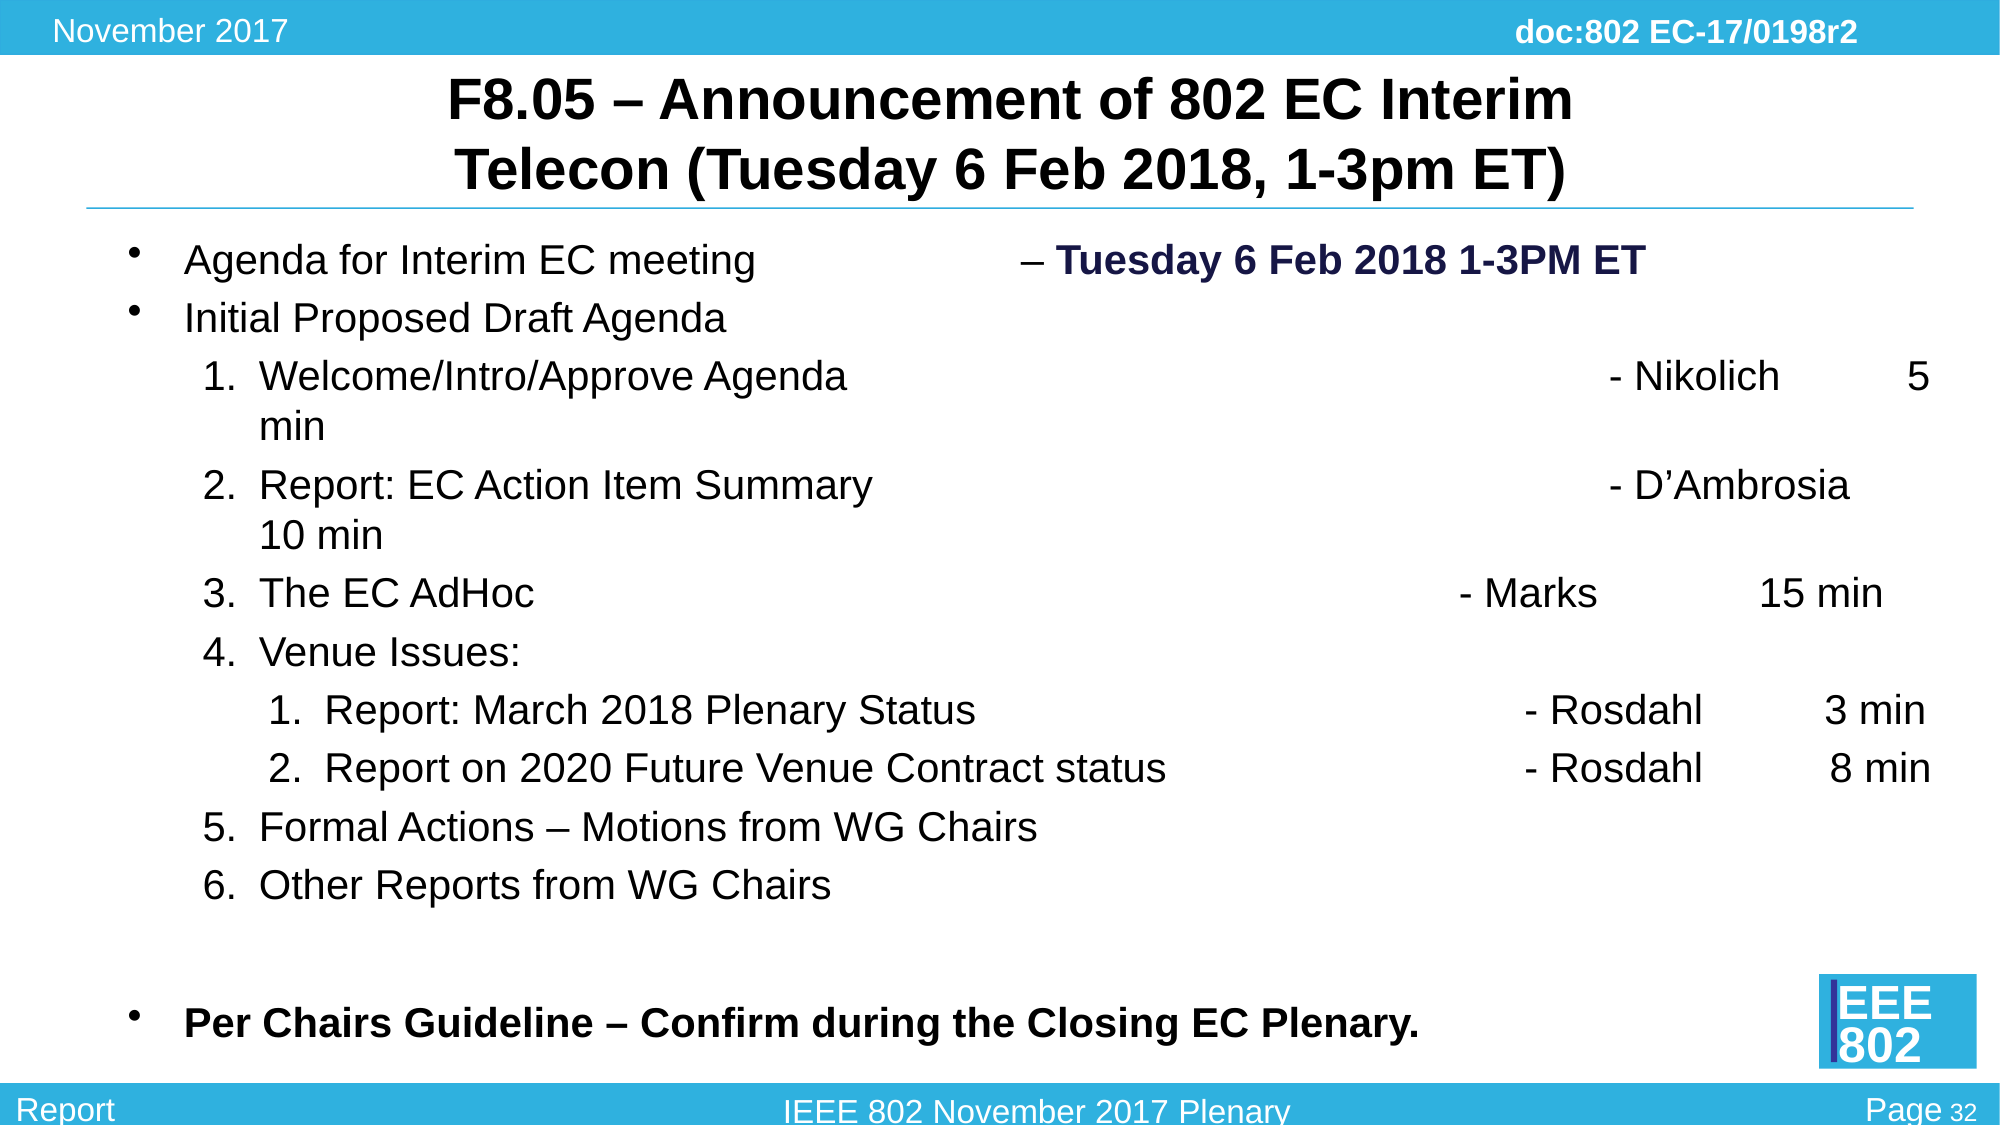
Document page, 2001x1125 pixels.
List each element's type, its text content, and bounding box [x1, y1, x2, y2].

title F8.05 – Announcement of 802 EC Interim Telecon (Tuesday 6 Feb 2018, 1-3pm ET) [373, 56, 1649, 207]
list Agenda for Interim EC meeting – Tuesday 6 Feb 2018 1-3PM ET Initial Proposed Draft Agenda Welcome/Intro/Approve Agenda - Nikolich 5 min Report: EC Action Item Summary - D’Ambrosia 10 min The EC AdHoc - Marks 15 min Venue Issues: Report: March 2018 Plenary Status - Rosdahl 3 min Report on 2020 Future Venue Contract status - Rosdahl 8 min Formal Actions – Motions from WG Chairs Other Reports from WG Chairs Per Chairs Guideline – Confirm during the Closing EC Plenary. [112, 224, 1963, 1075]
